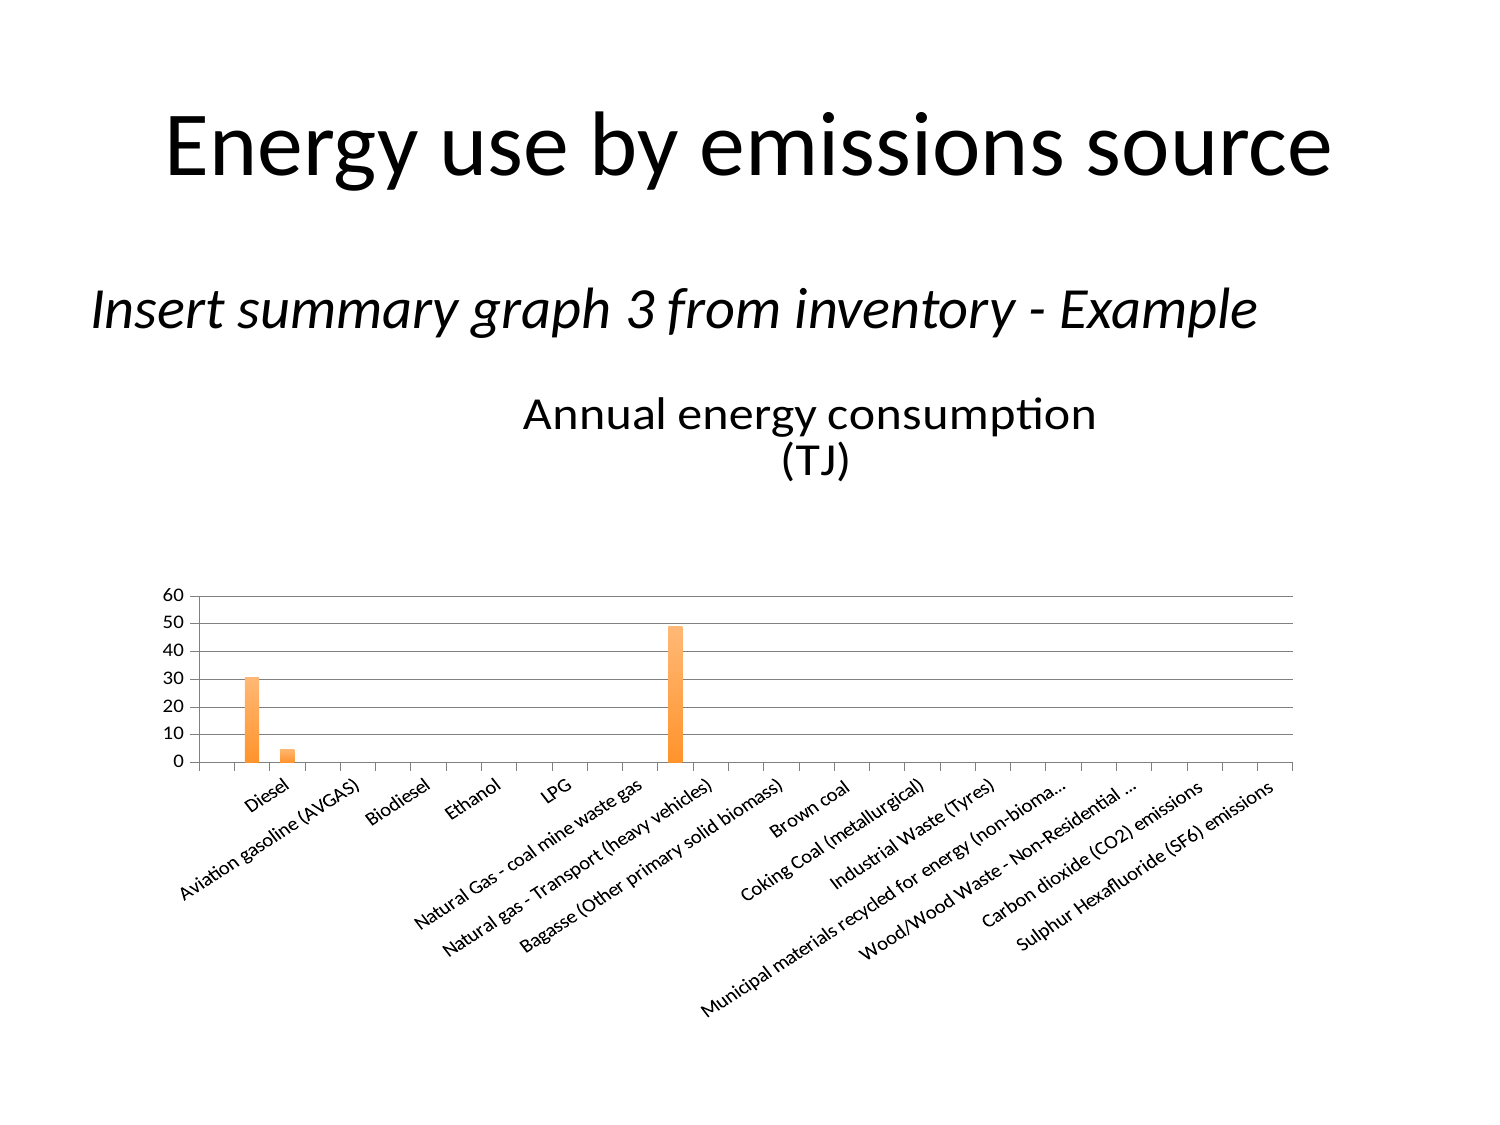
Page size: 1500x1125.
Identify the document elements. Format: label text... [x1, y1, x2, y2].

title Energy use by emissions source [75, 45, 1425, 233]
list Insert summary graph 3 from inventory - Example [75, 262, 1425, 1005]
chart [88, 361, 1329, 1023]
